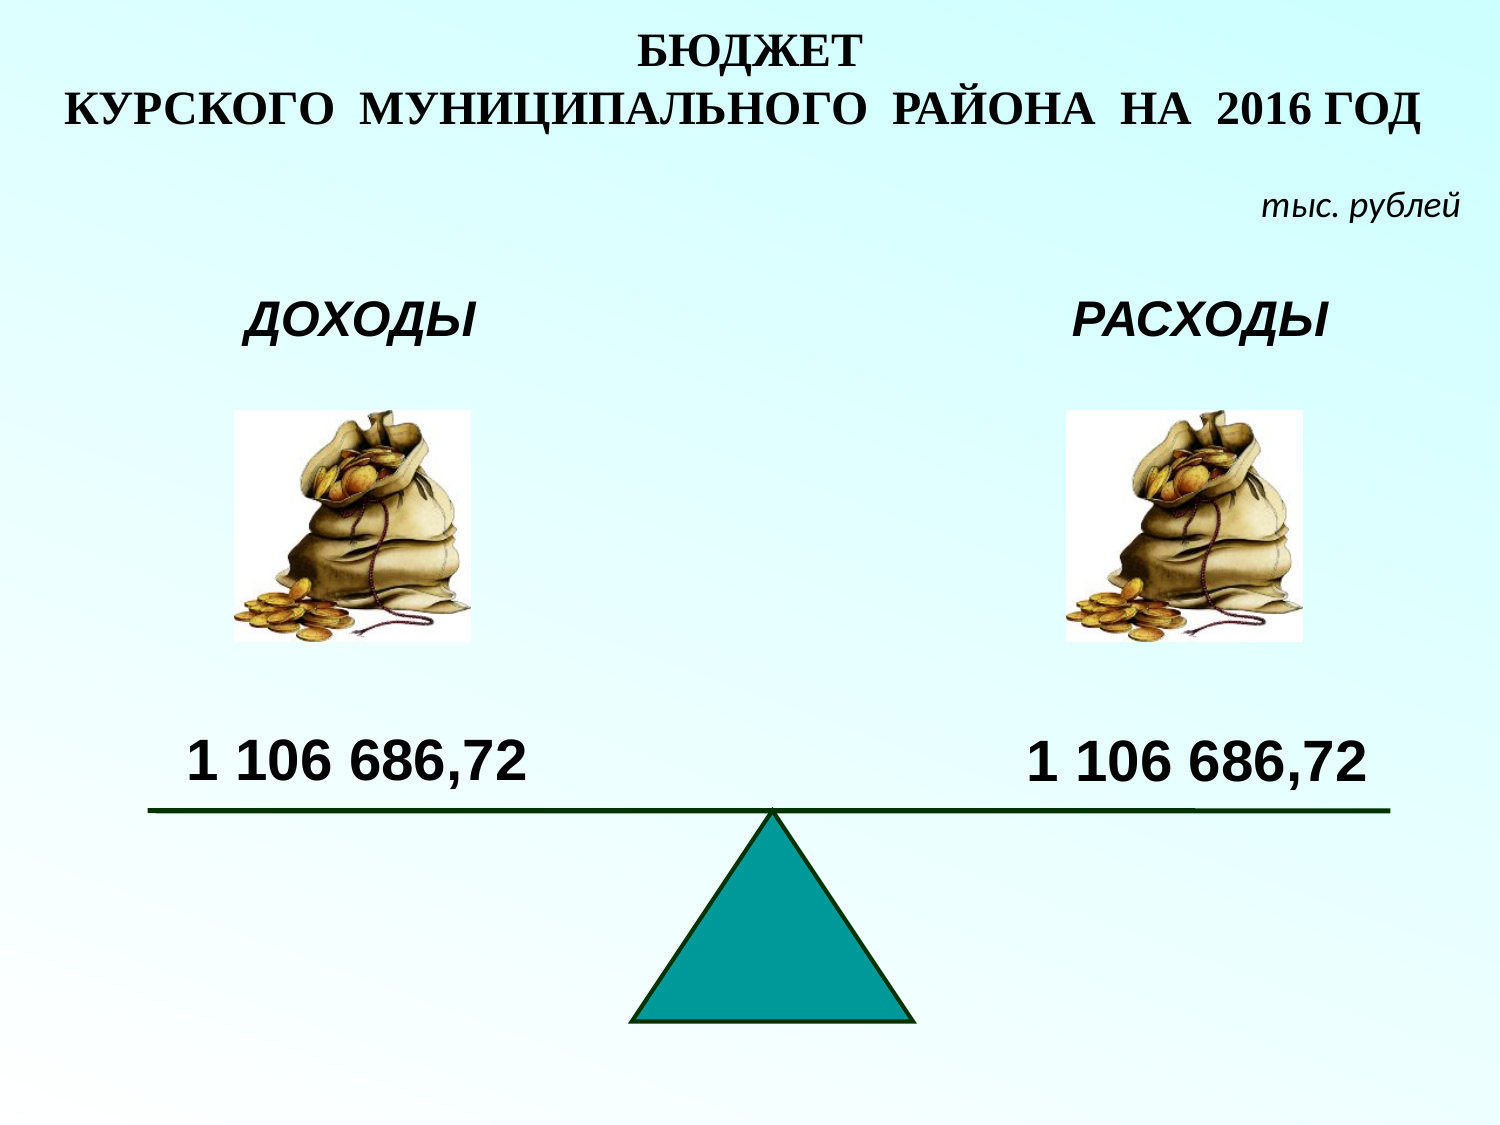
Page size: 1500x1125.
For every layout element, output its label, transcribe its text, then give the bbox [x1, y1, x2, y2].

text_box РАСХОДЫ [1057, 278, 1364, 354]
text_box [631, 820, 914, 1022]
text_box тыс. рублей [1246, 172, 1500, 233]
text_box 1 106 686,72 [152, 714, 563, 800]
text_box 1 106 686,72 [998, 716, 1397, 801]
title БЮДЖЕТ КУРСКОГО МУНИЦИПАЛЬНОГО РАЙОНА НА 2016 ГОД [0, 0, 1500, 153]
text_box ДОХОДЫ [230, 278, 521, 354]
picture [1066, 409, 1303, 643]
picture [234, 409, 471, 643]
